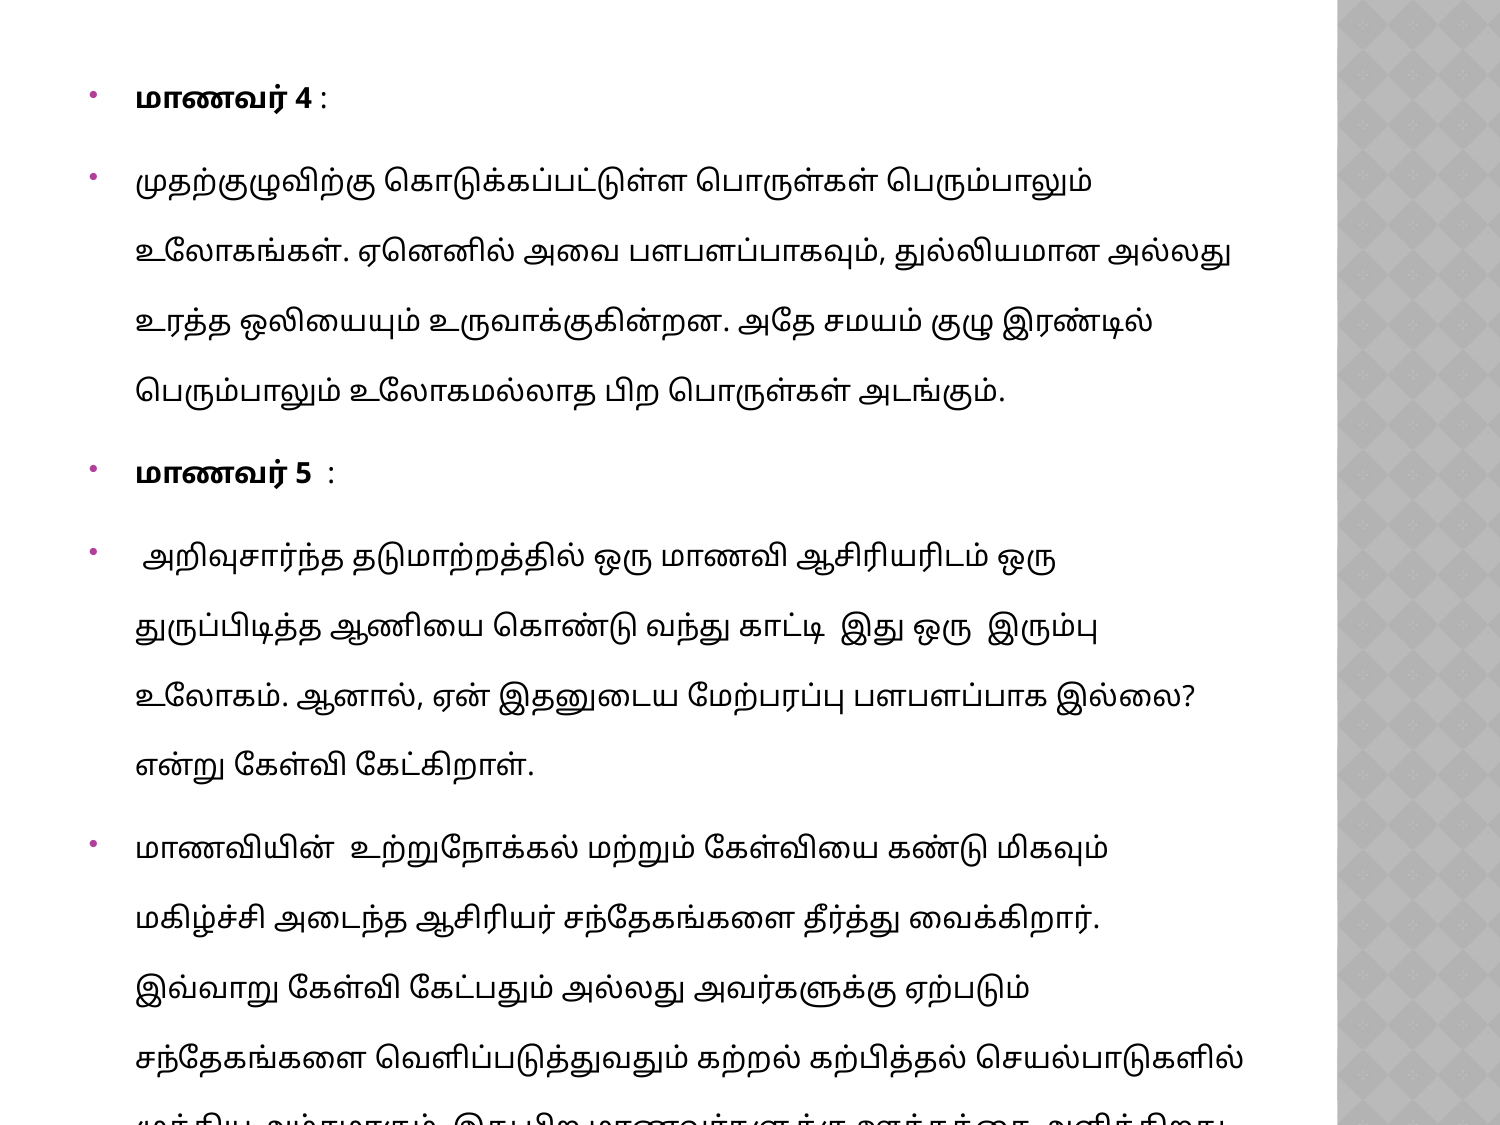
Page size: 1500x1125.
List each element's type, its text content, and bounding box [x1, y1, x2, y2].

list மாணவர் 4 : முதற்குழுவிற்கு கொடுக்கப்பட்டுள்ள பொருள்கள் பெரும்பாலும் உலோகங்கள். ஏனெனில் அவை பளபளப்பாகவும், துல்லியமான அல்லது உரத்த ஒலியையும் உருவாக்குகின்றன. அதே சமயம் குழு இரண்டில் பெரும்பாலும் உலோகமல்லாத பிற பொருள்கள் அடங்கும். மாணவர் 5 : அறிவுசார்ந்த தடுமாற்றத்தில் ஒரு மாணவி ஆசிரியரிடம் ஒரு துருப்பிடித்த ஆணியை கொண்டு வந்து காட்டி இது ஒரு இரும்பு உலோகம். ஆனால், ஏன் இதனுடைய மேற்பரப்பு பளபளப்பாக இல்லை? என்று கேள்வி கேட்கிறாள். மாணவியின் உற்றுநோக்கல் மற்றும் கேள்வியை கண்டு மிகவும் மகிழ்ச்சி அடைந்த ஆசிரியர் சந்தேகங்களை தீர்த்து வைக்கிறார். இவ்வாறு கேள்வி கேட்பதும் அல்லது அவர்களுக்கு ஏற்படும் சந்தேகங்களை வெளிப்படுத்துவதும் கற்றல் கற்பித்தல் செயல்பாடுகளில் முக்கிய அம்சமாகும். இது பிற மாணவர்களுக்கு ஊக்கத்தை அளிக்கிறது. [75, 37, 1263, 1088]
